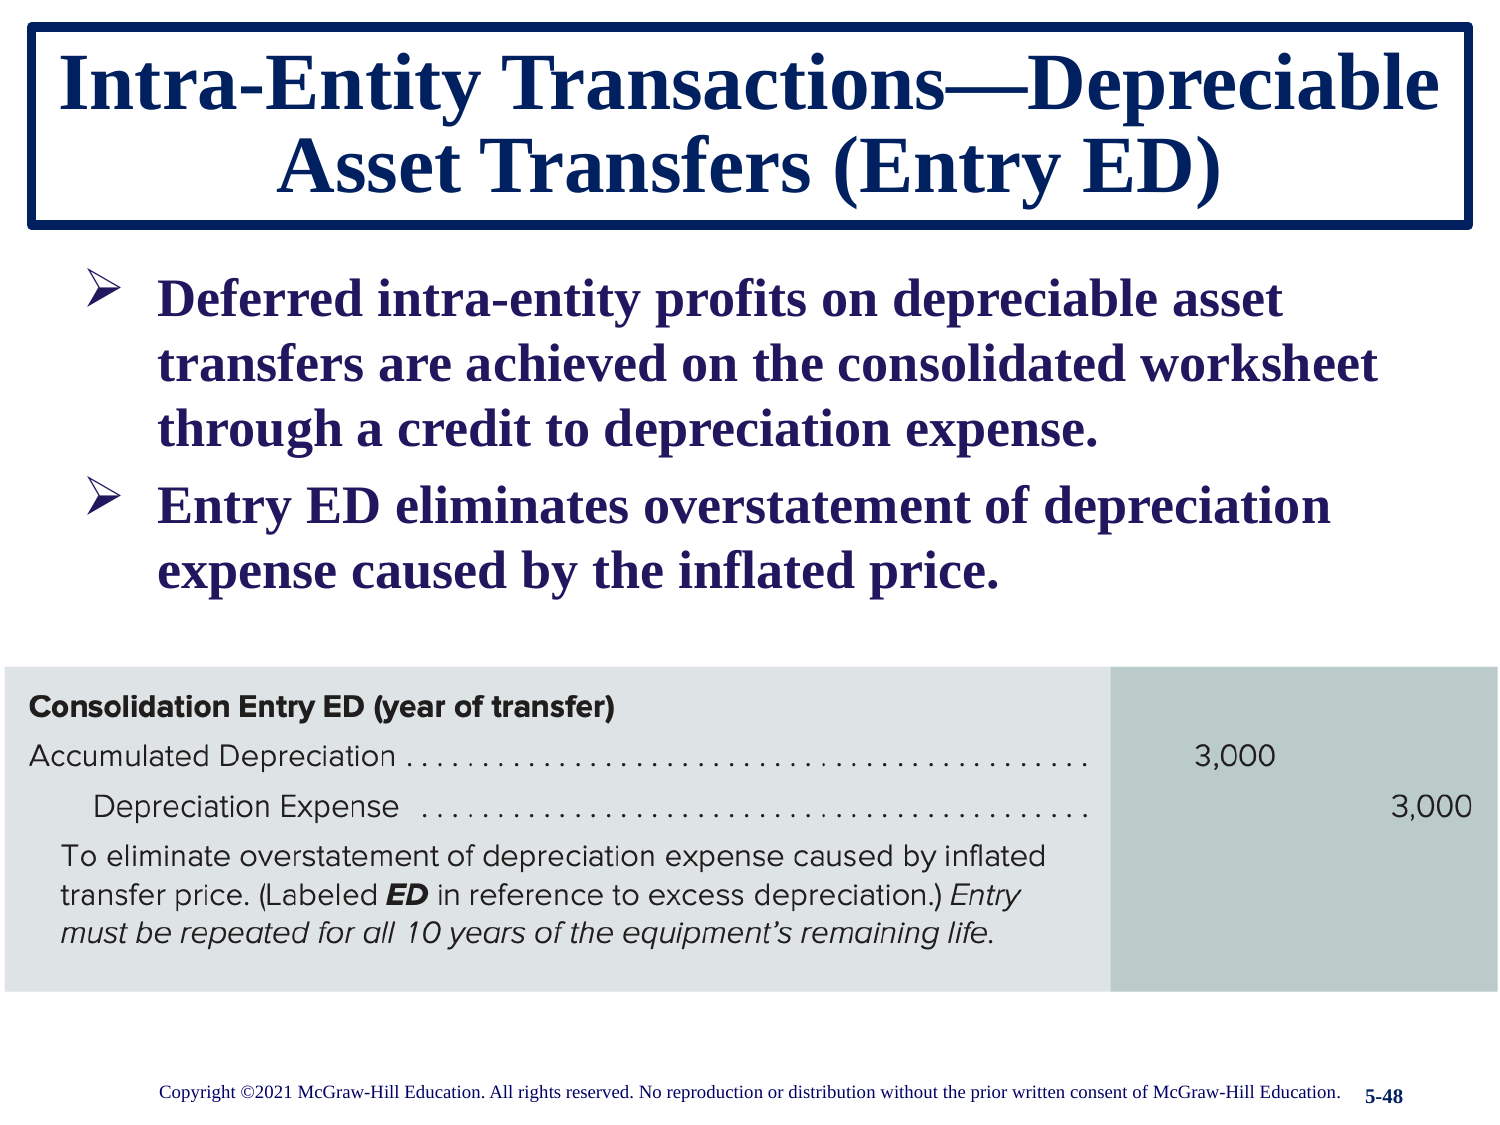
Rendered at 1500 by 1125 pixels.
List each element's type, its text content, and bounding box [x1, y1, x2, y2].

title Intra-Entity Transactions—Depreciable Asset Transfers (Entry ED) [27, 22, 1473, 230]
list Deferred intra-entity profits on depreciable asset transfers are achieved on the consolidated worksheet through a credit to depreciation expense. Entry ED eliminates overstatement of depreciation expense caused by the inflated price. [67, 254, 1433, 660]
picture [0, 662, 1500, 994]
text_box Copyright ©2021 McGraw-Hill Education. All rights reserved. No reproduction or distribution without the prior written consent of McGraw-Hill Education. [76, 1072, 1424, 1110]
slide_number 5-48 [1350, 1074, 1438, 1125]
